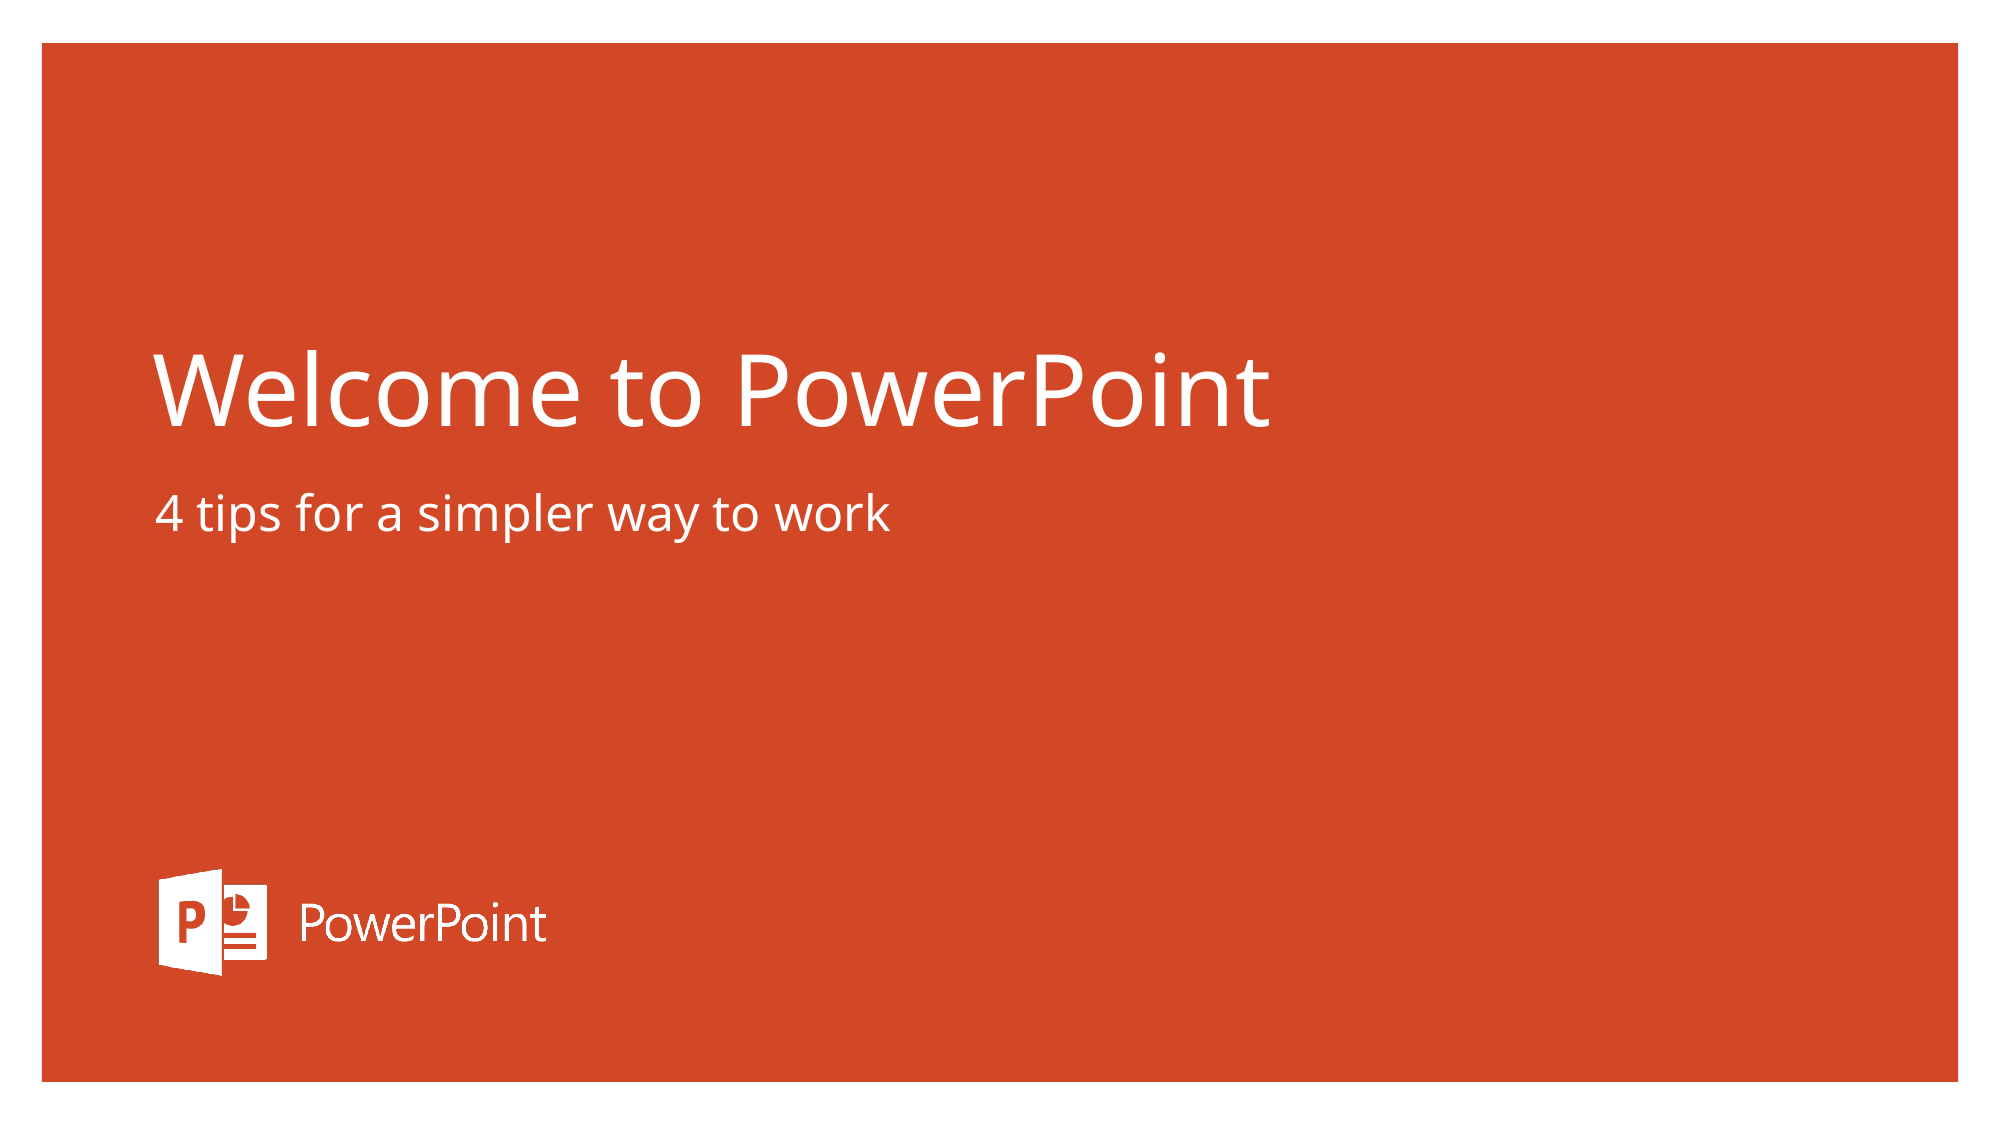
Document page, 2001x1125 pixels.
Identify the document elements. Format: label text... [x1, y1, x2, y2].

picture [148, 854, 555, 990]
subtitle 4 tips for a simpler way to work [140, 481, 1713, 668]
title Welcome to PowerPoint [137, 190, 1863, 583]
